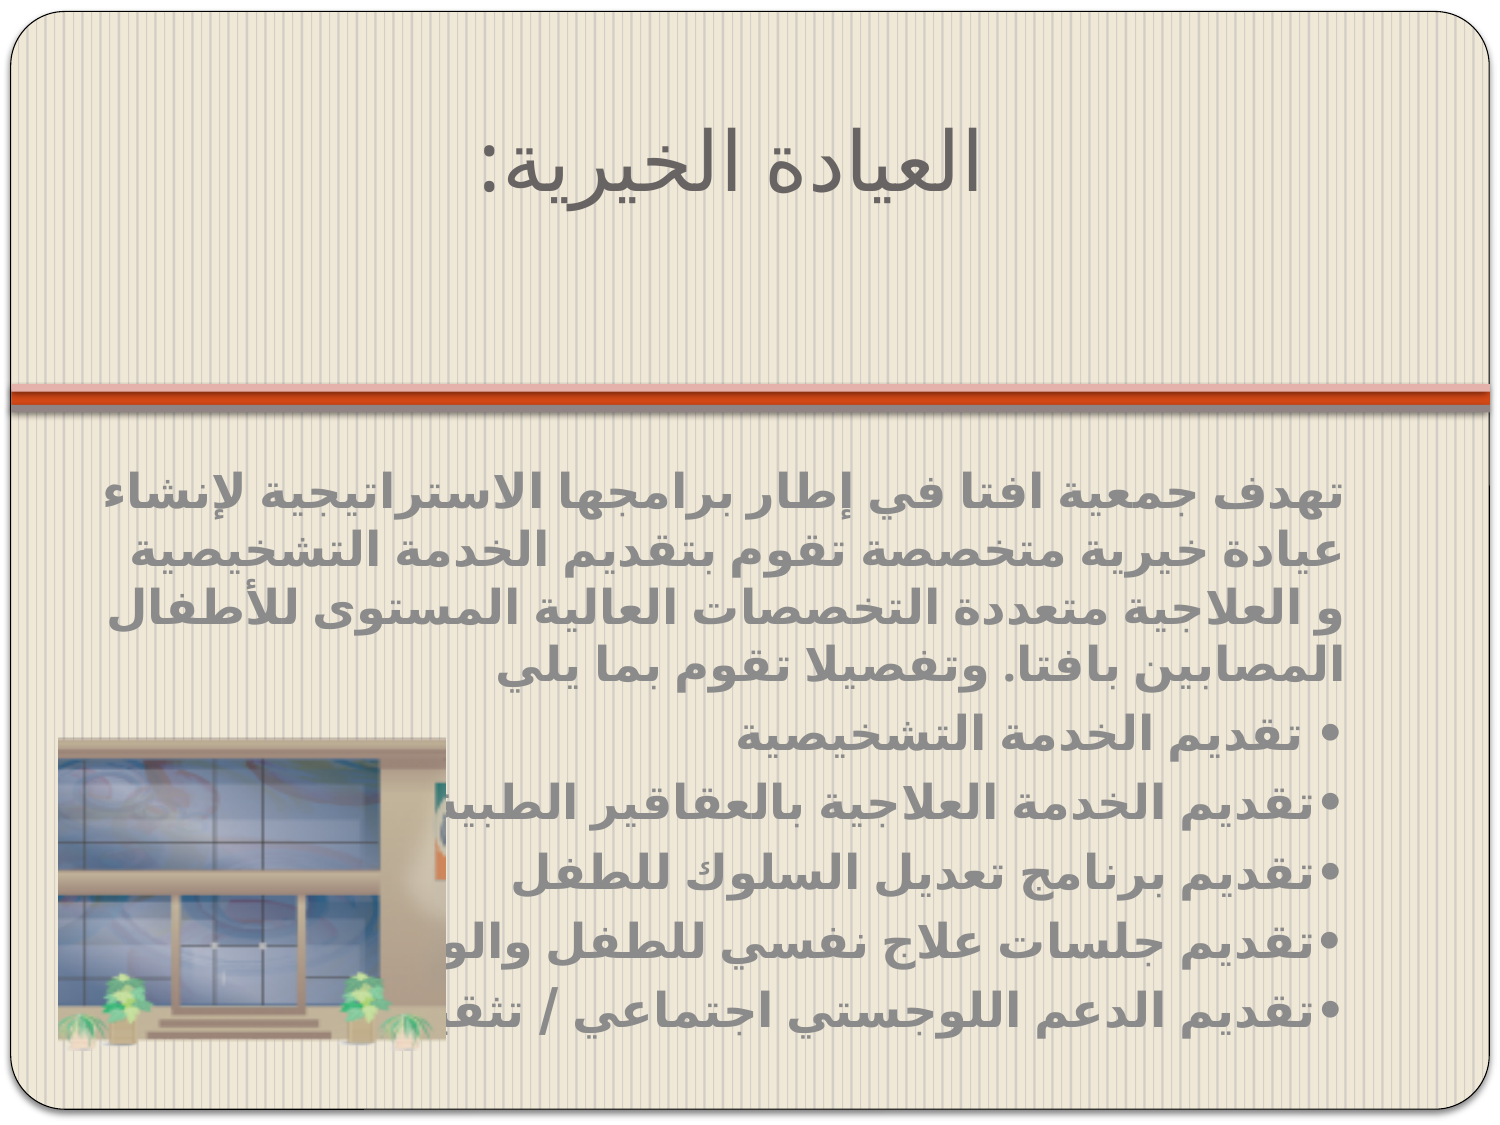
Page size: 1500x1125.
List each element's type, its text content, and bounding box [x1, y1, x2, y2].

list تهدف جمعية افتا في إطار برامجها الاستراتيجية لإنشاء عيادة خيرية متخصصة تقوم بتقديم الخدمة التشخيصية و العلاجية متعددة التخصصات العالية المستوى للأطفال المصابين بافتا. وتفصيلا تقوم بما يلي • تقديم الخدمة التشخيصية •تقديم الخدمة العلاجية بالعقاقير الطبية •تقديم برنامج تعديل السلوك للطفل •تقديم جلسات علاج نفسي للطفل والوالدين •تقديم الدعم اللوجستي اجتماعي / تثقيفي / توعوي [86, 246, 1362, 1125]
picture [58, 714, 446, 1051]
title العيادة الخيرية: [93, 0, 1369, 224]
